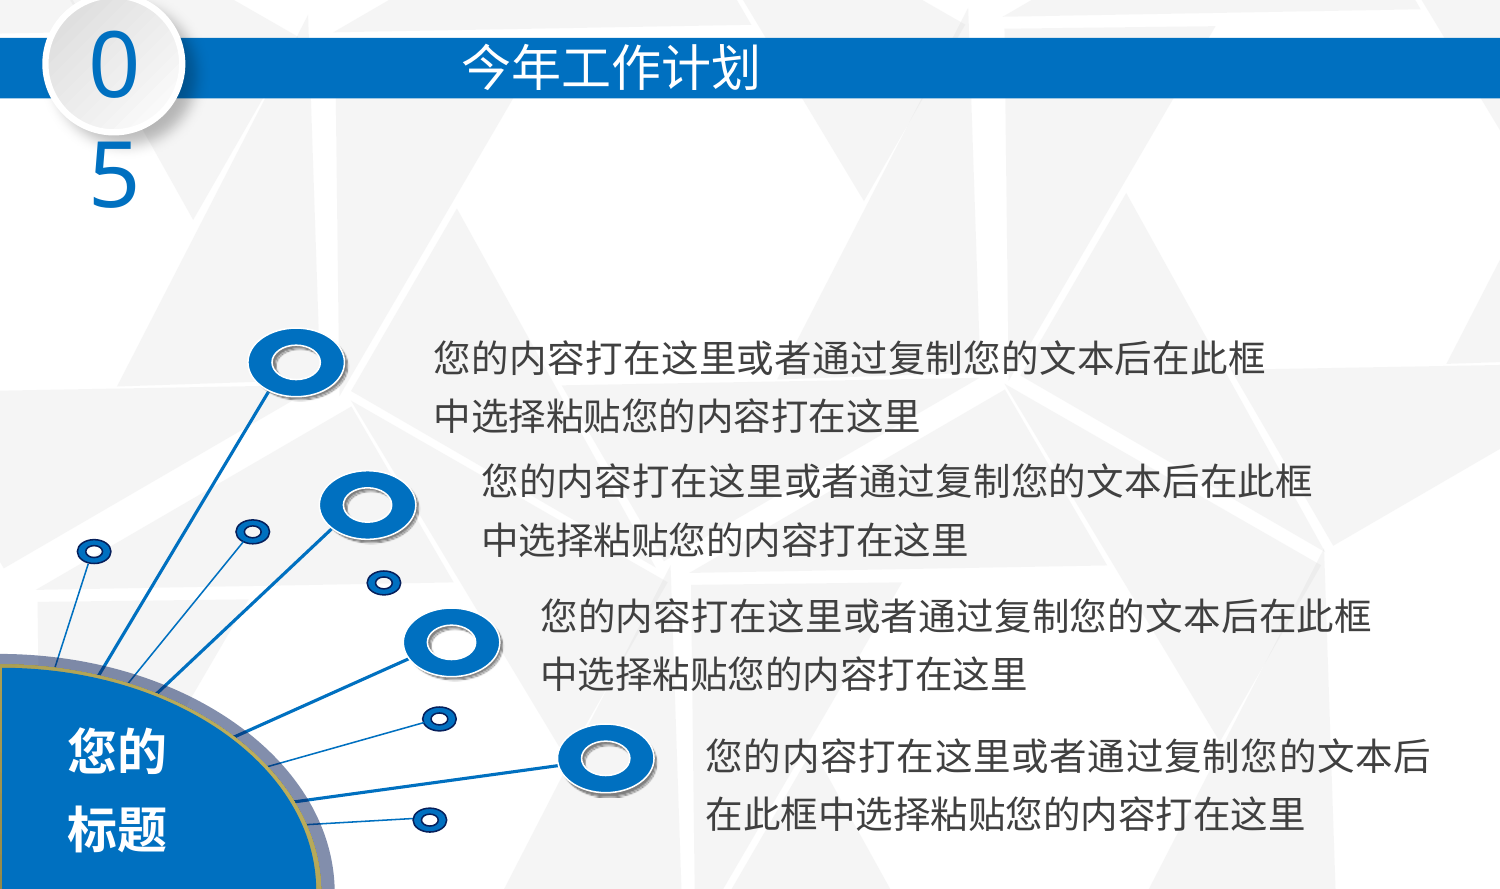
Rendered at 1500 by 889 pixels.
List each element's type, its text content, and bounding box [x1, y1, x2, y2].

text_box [45, 0, 183, 133]
text_box [0, 37, 40, 99]
text_box [422, 707, 457, 731]
text_box [557, 724, 655, 793]
text_box [403, 608, 500, 677]
text_box [904, 37, 1500, 99]
text_box [235, 519, 270, 544]
text_box 您的内容打在这里或者通过复制您的文本后在此框中选择粘贴您的内容打在这里 [419, 313, 1282, 446]
text_box [367, 571, 401, 595]
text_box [0, 640, 371, 889]
text_box 您的内容打在这里或者通过复制您的文本后在此框中选择粘贴您的内容打在这里 [466, 437, 1329, 569]
text_box 您的内容打在这里或者通过复制您的文本后在此框中选择粘贴您的内容打在这里 [690, 711, 1447, 844]
text_box [247, 328, 345, 397]
text_box 您的内容打在这里或者通过复制您的文本后在此框中选择粘贴您的内容打在这里 [525, 572, 1388, 704]
text_box [195, 37, 318, 99]
text_box [413, 808, 447, 833]
text_box [77, 539, 111, 564]
text_box 今年工作计划 [318, 24, 904, 109]
text_box [319, 470, 416, 540]
